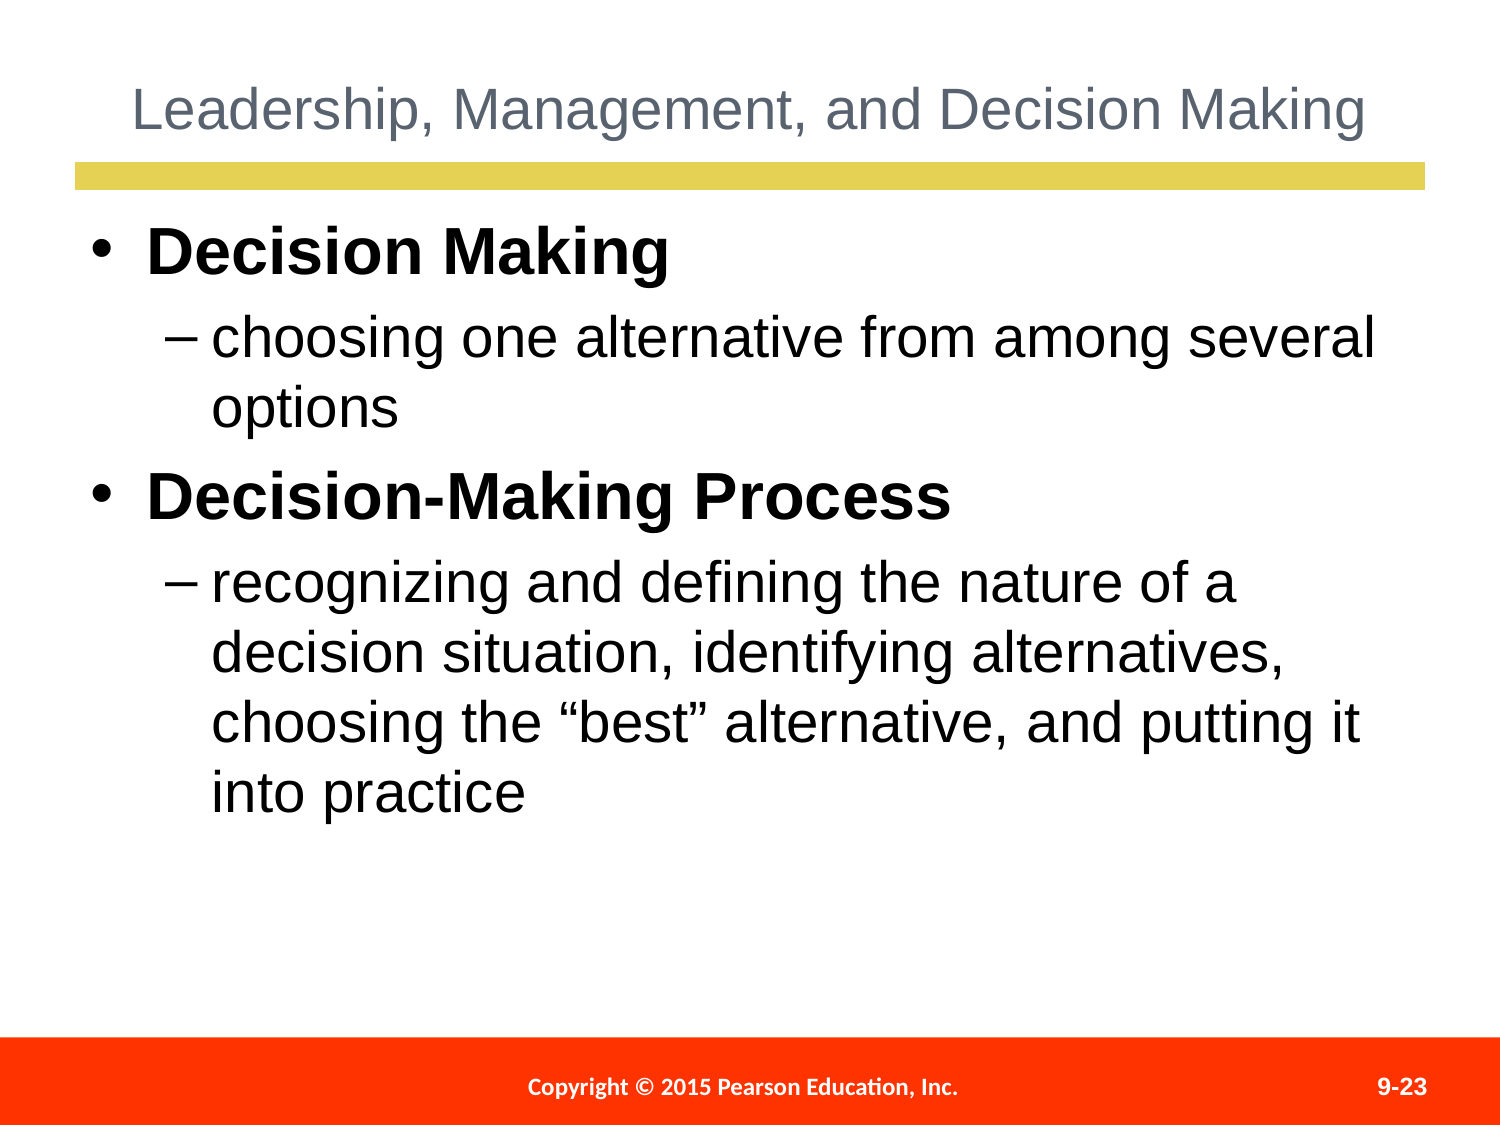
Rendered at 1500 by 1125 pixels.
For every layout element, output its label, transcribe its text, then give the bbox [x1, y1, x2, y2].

title Leadership, Management, and Decision Making [74, 12, 1426, 199]
list Decision Making choosing one alternative from among several options Decision-Making Process recognizing and defining the nature of a decision situation, identifying alternatives, choosing the “best” alternative, and putting it into practice [74, 199, 1426, 1006]
